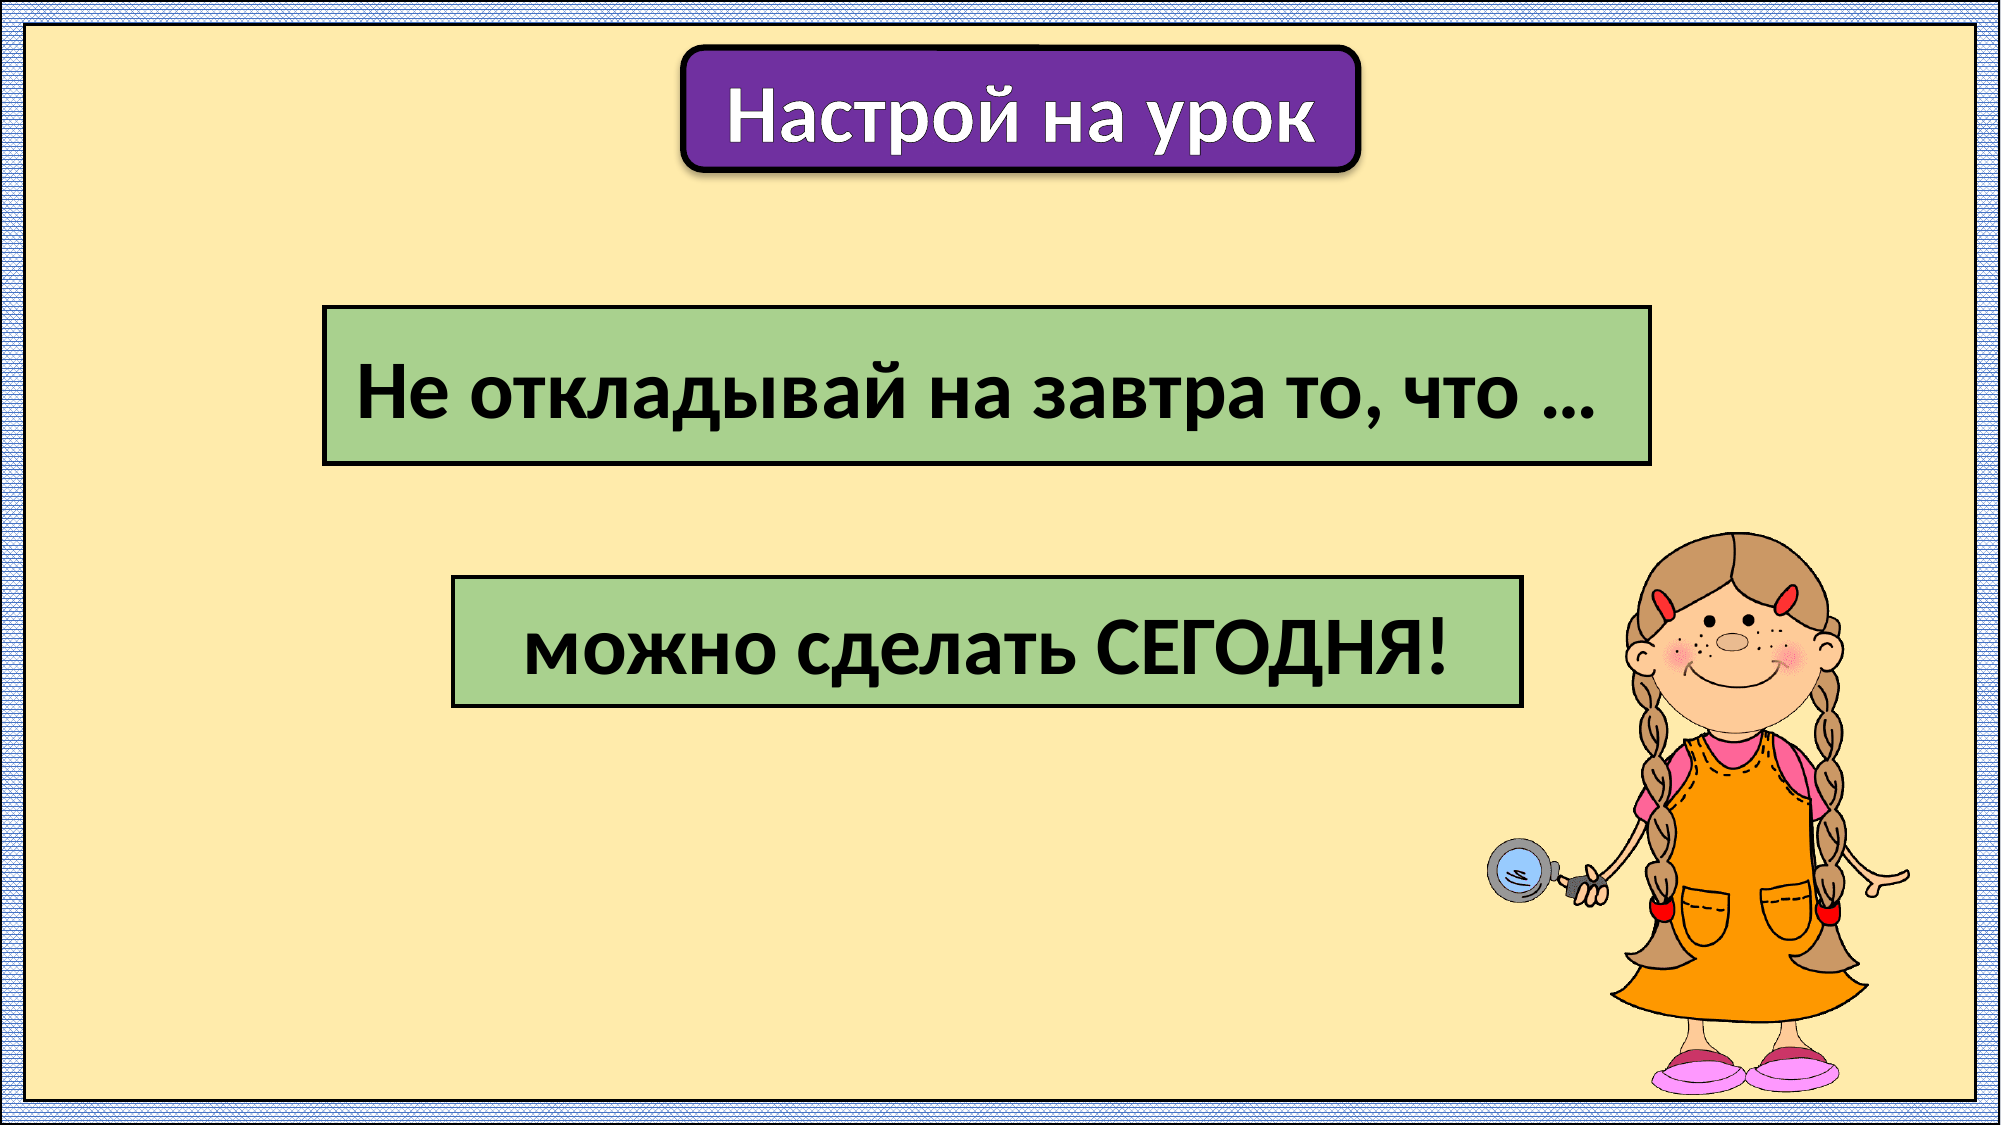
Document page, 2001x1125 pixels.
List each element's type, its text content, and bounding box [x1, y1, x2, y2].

text_box Настрой на урок [682, 46, 1360, 171]
picture [1487, 532, 1910, 1095]
text_box можно сделать СЕГОДНЯ! [452, 576, 1487, 707]
text_box Не откладывай на завтра то, что … [323, 306, 1651, 464]
